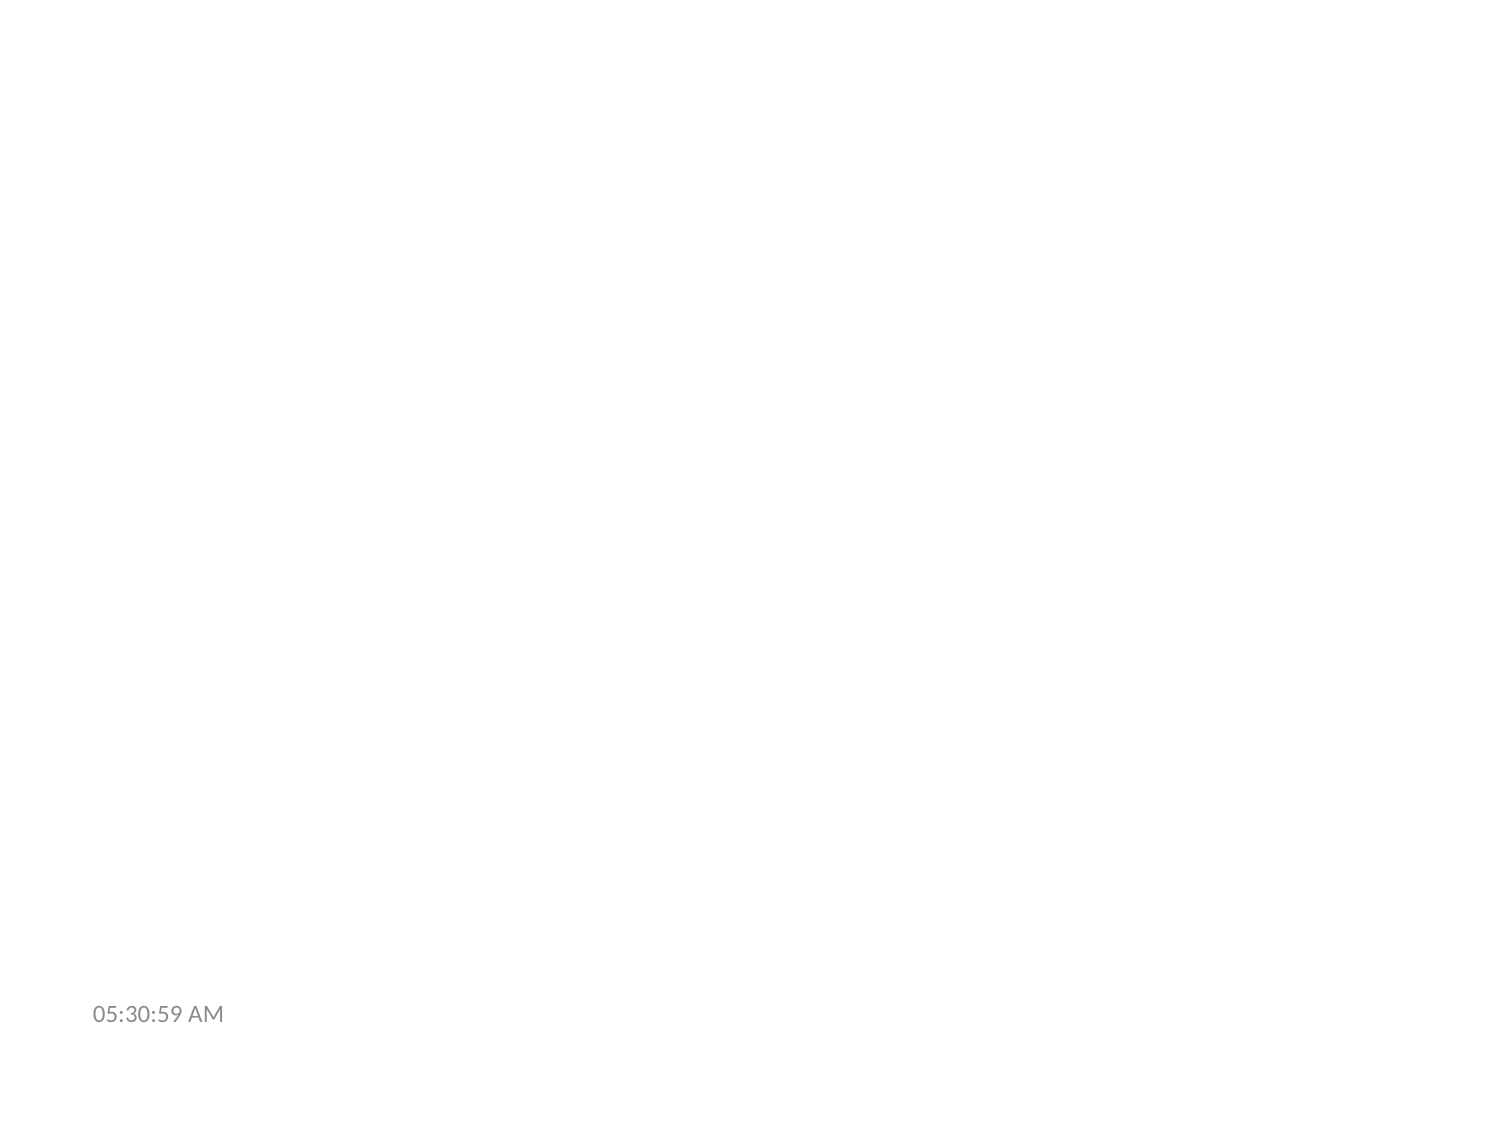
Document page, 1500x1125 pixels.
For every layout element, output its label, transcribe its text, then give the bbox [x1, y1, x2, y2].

text_box 3:35:09 PM [77, 982, 428, 1043]
